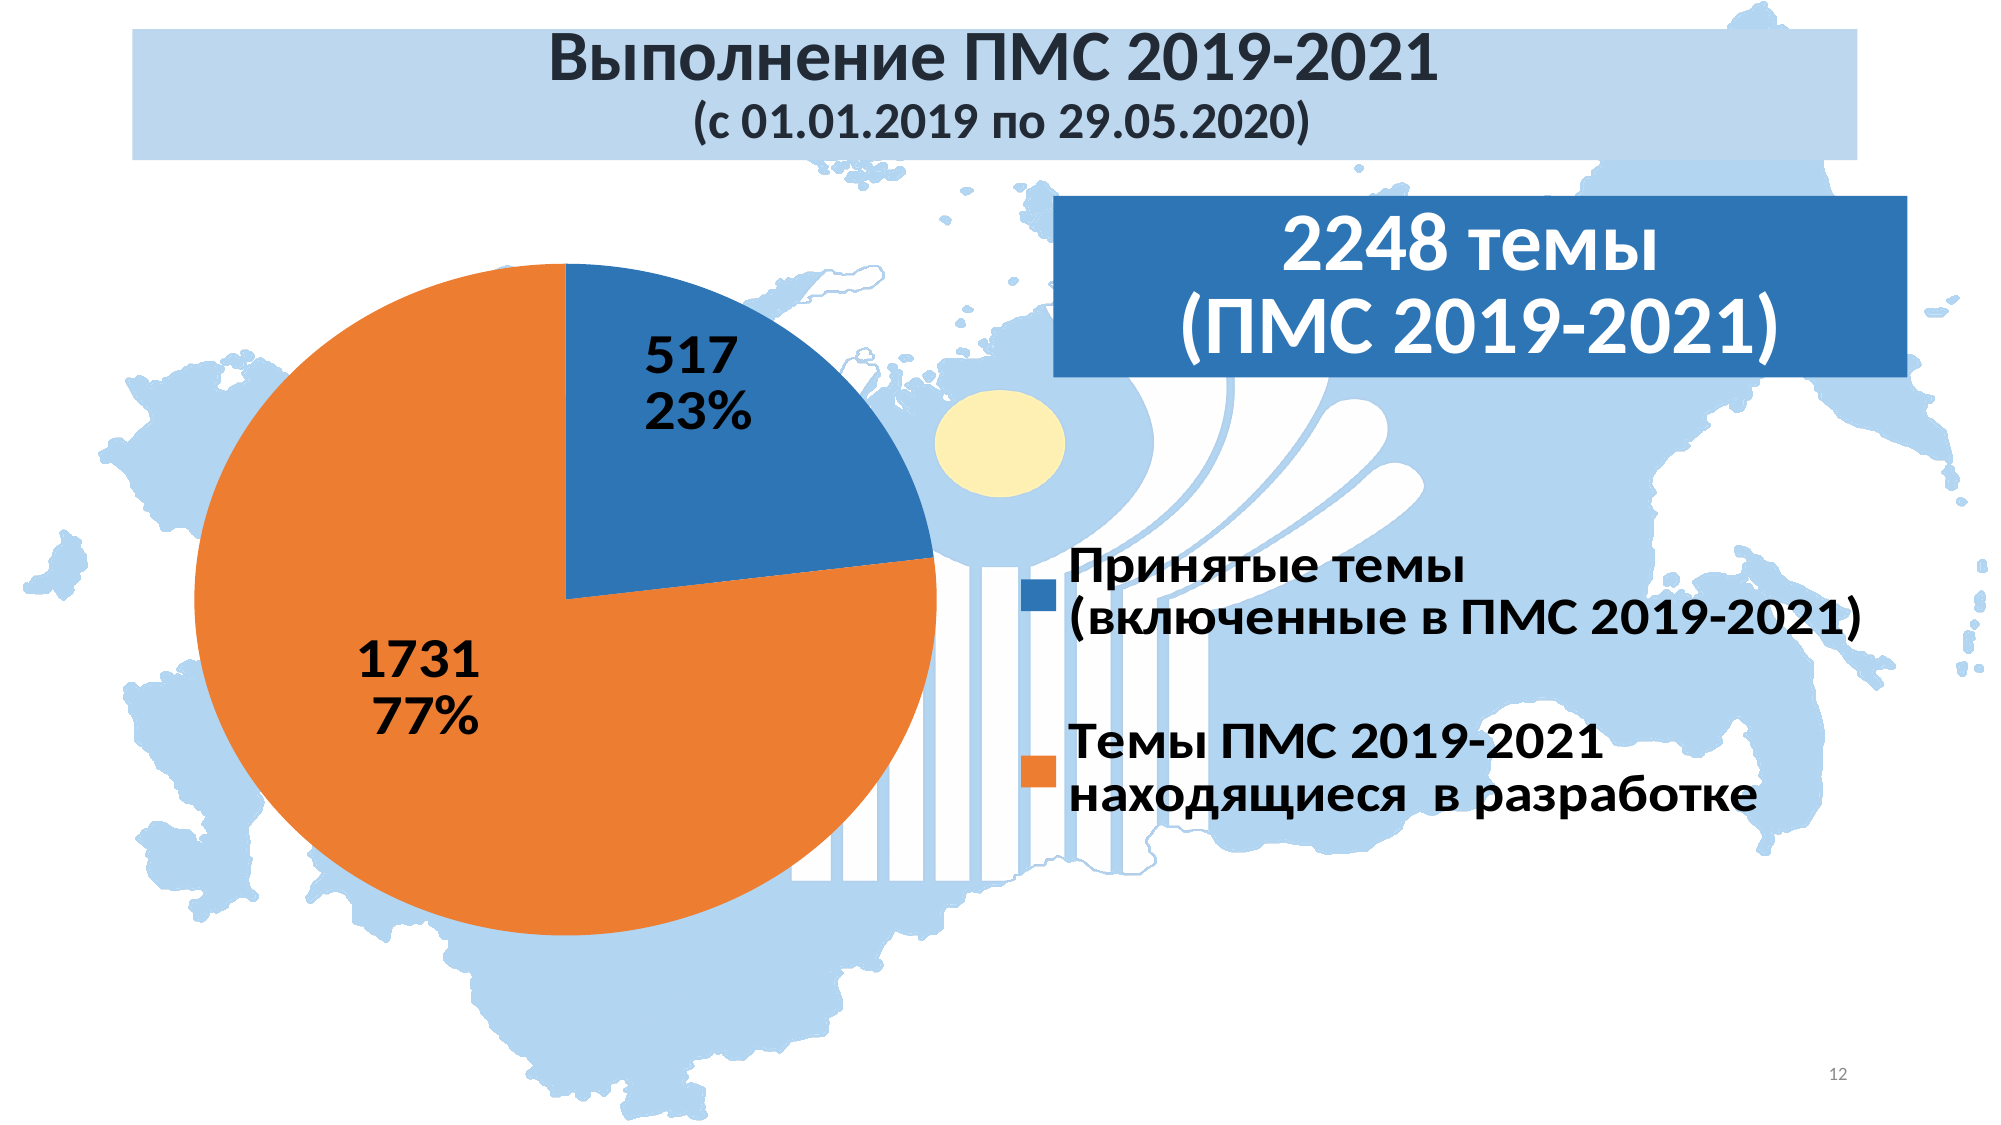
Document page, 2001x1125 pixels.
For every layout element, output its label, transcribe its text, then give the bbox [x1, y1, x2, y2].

chart [88, 228, 1932, 971]
text_box 2248 темы (ПМС 2019-2021) [1053, 195, 1908, 228]
title Выполнение ПМС 2019-2021 (с 01.01.2019 по 29.05.2020) [132, 29, 1858, 161]
slide_number 12 [1412, 1042, 1863, 1103]
